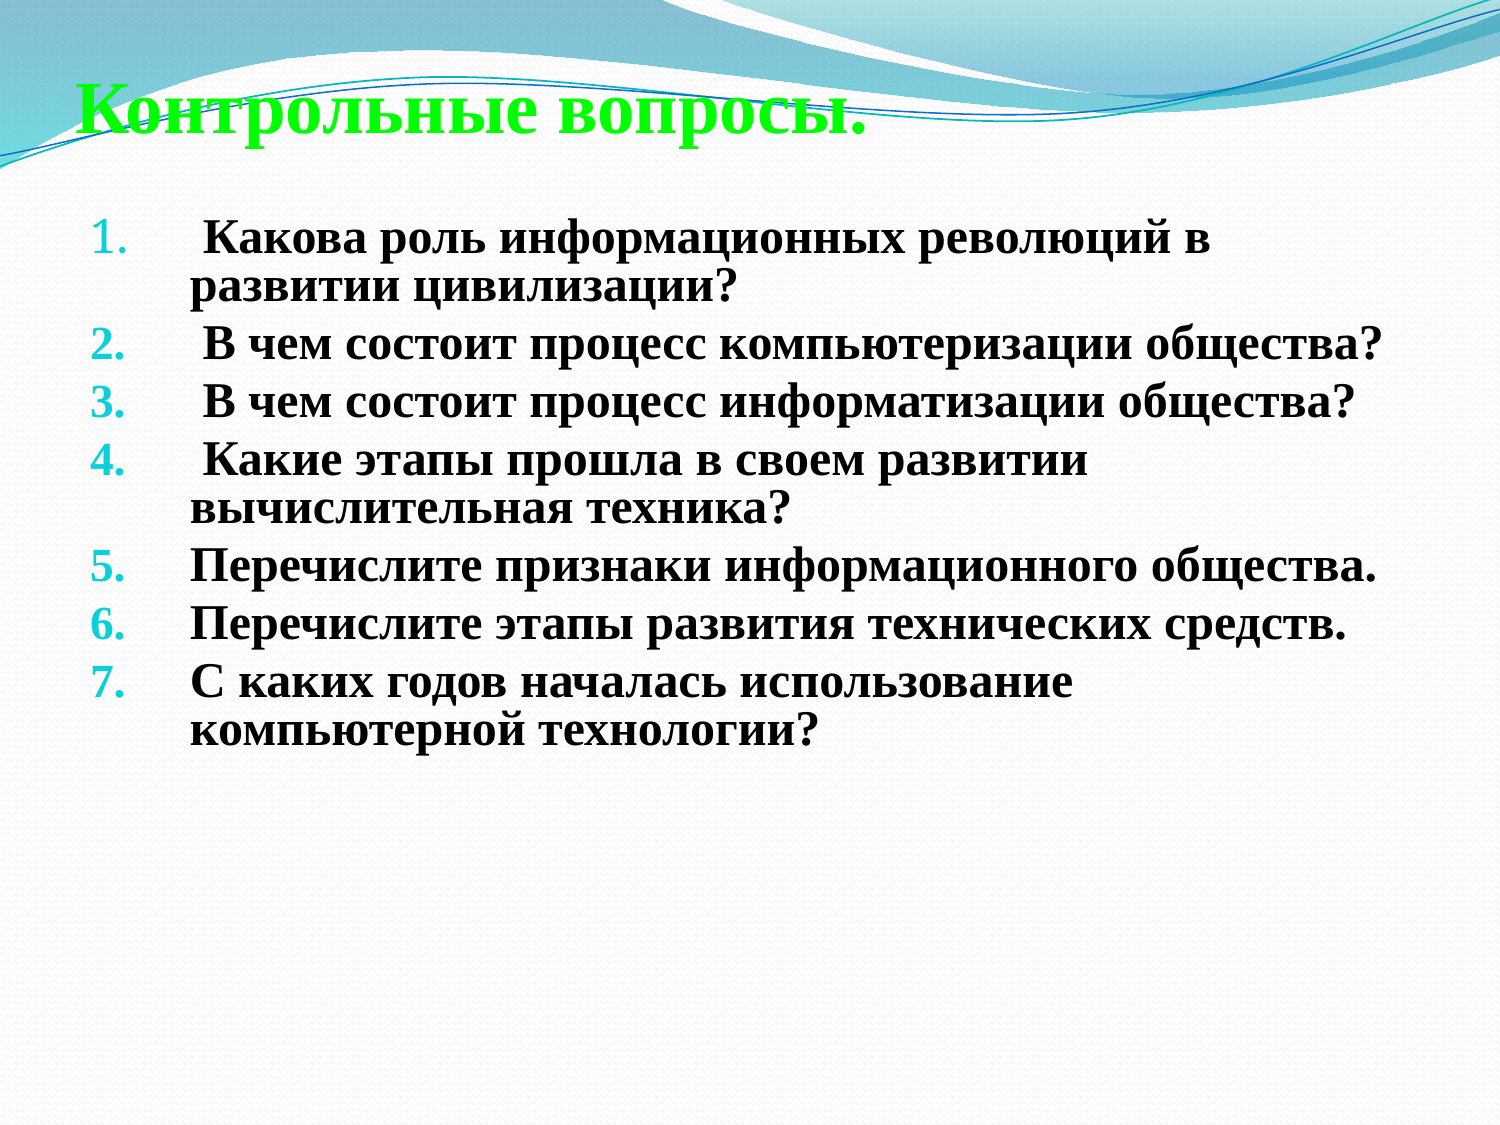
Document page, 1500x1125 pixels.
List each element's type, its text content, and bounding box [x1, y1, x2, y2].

title Контрольные вопросы. [74, 45, 1426, 150]
list Какова роль информационных революций в развитии цивилизации? В чем состоит процесс компьютеризации общества? В чем состоит процесс информатизации общества? Какие этапы прошла в своем развитии вычислительная техника? Перечислите признаки информационного общества. Перечислите этапы развития технических средств. С каких годов началась использование компьютерной технологии? [74, 207, 1426, 1071]
